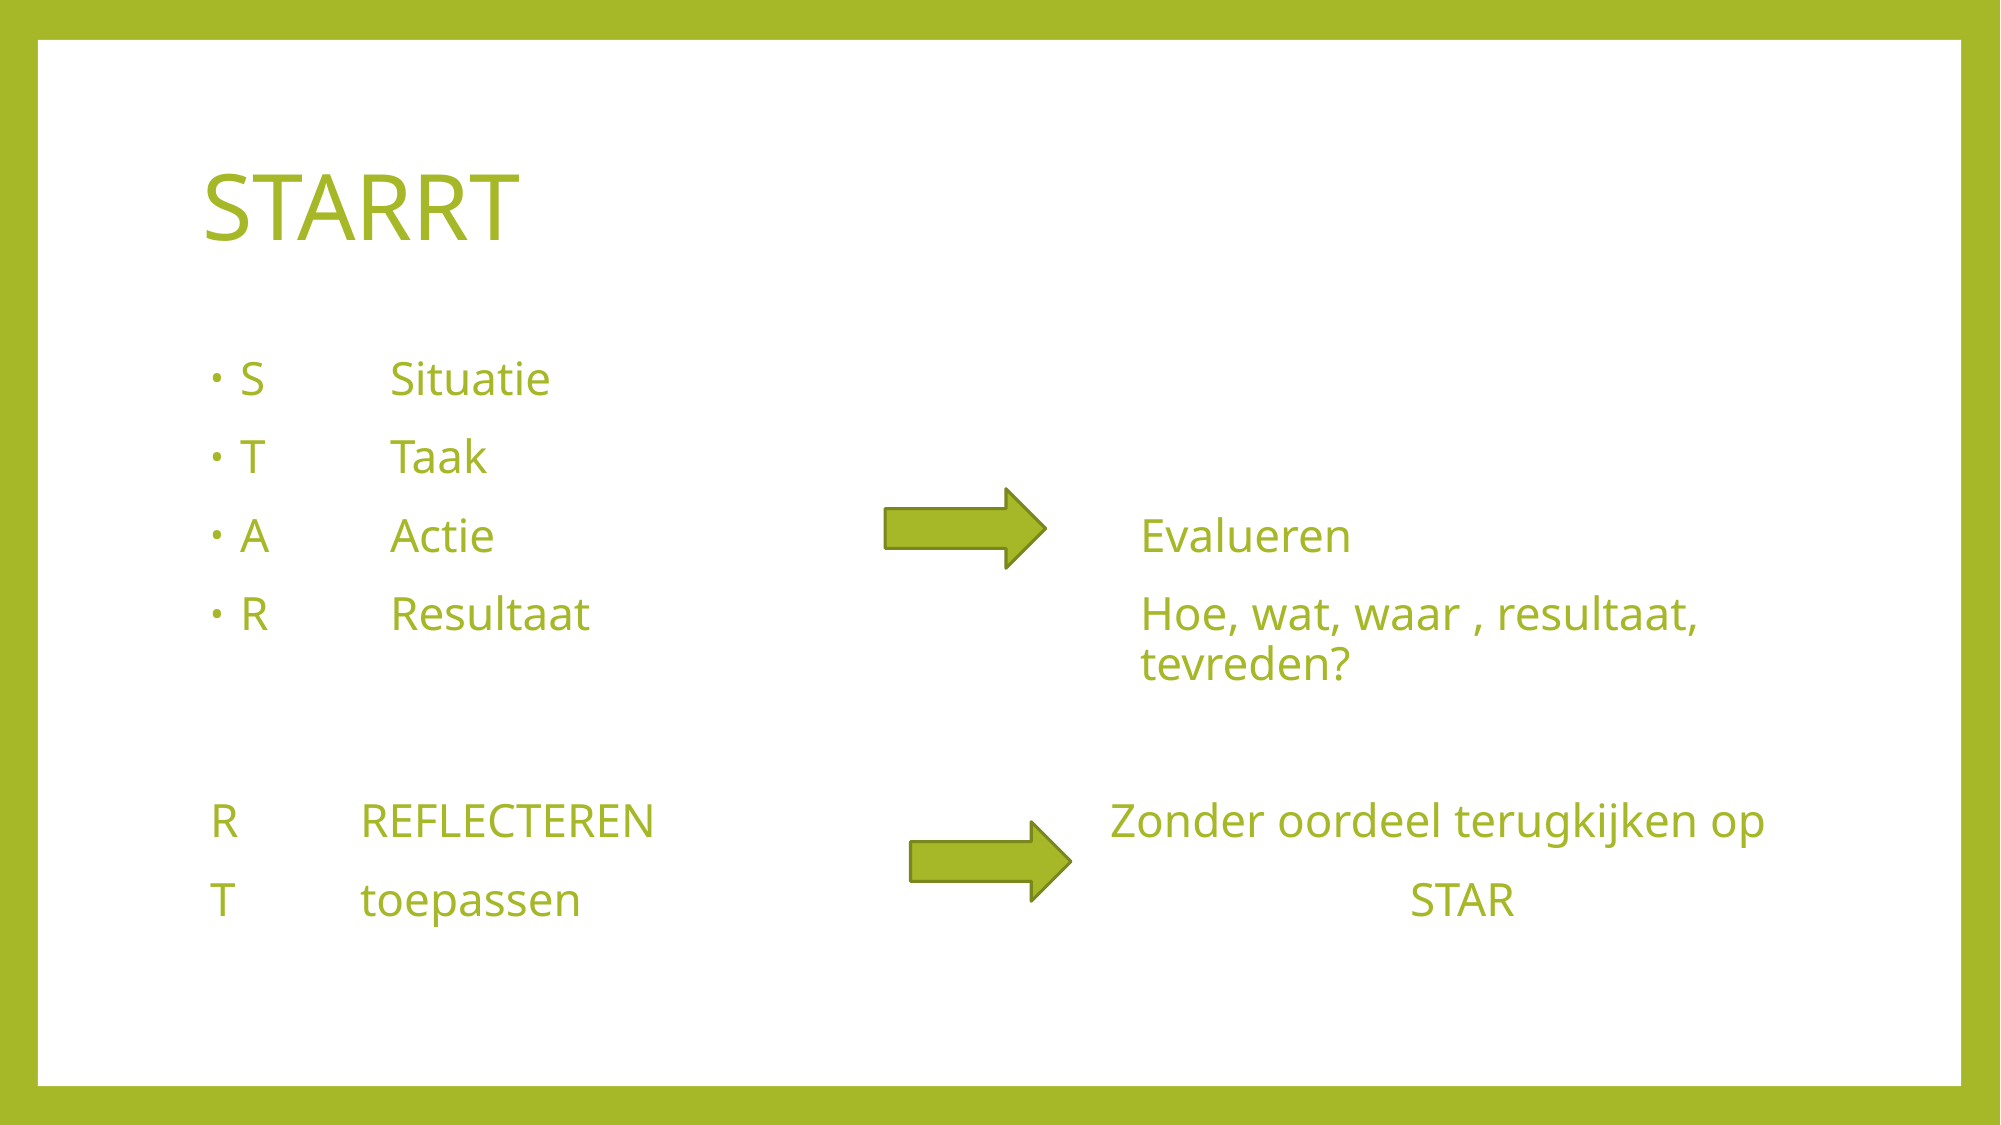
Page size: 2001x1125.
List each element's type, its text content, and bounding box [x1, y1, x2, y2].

text_box [908, 820, 1073, 903]
text_box [883, 487, 1047, 570]
title STARRT [187, 99, 1808, 323]
list S Situatie T Taak A Actie Evalueren R Resultaat Hoe, wat, waar , resultaat, tevreden? R REFLECTEREN Zonder oordeel terugkijken op T toepassen STAR [187, 348, 1808, 1011]
